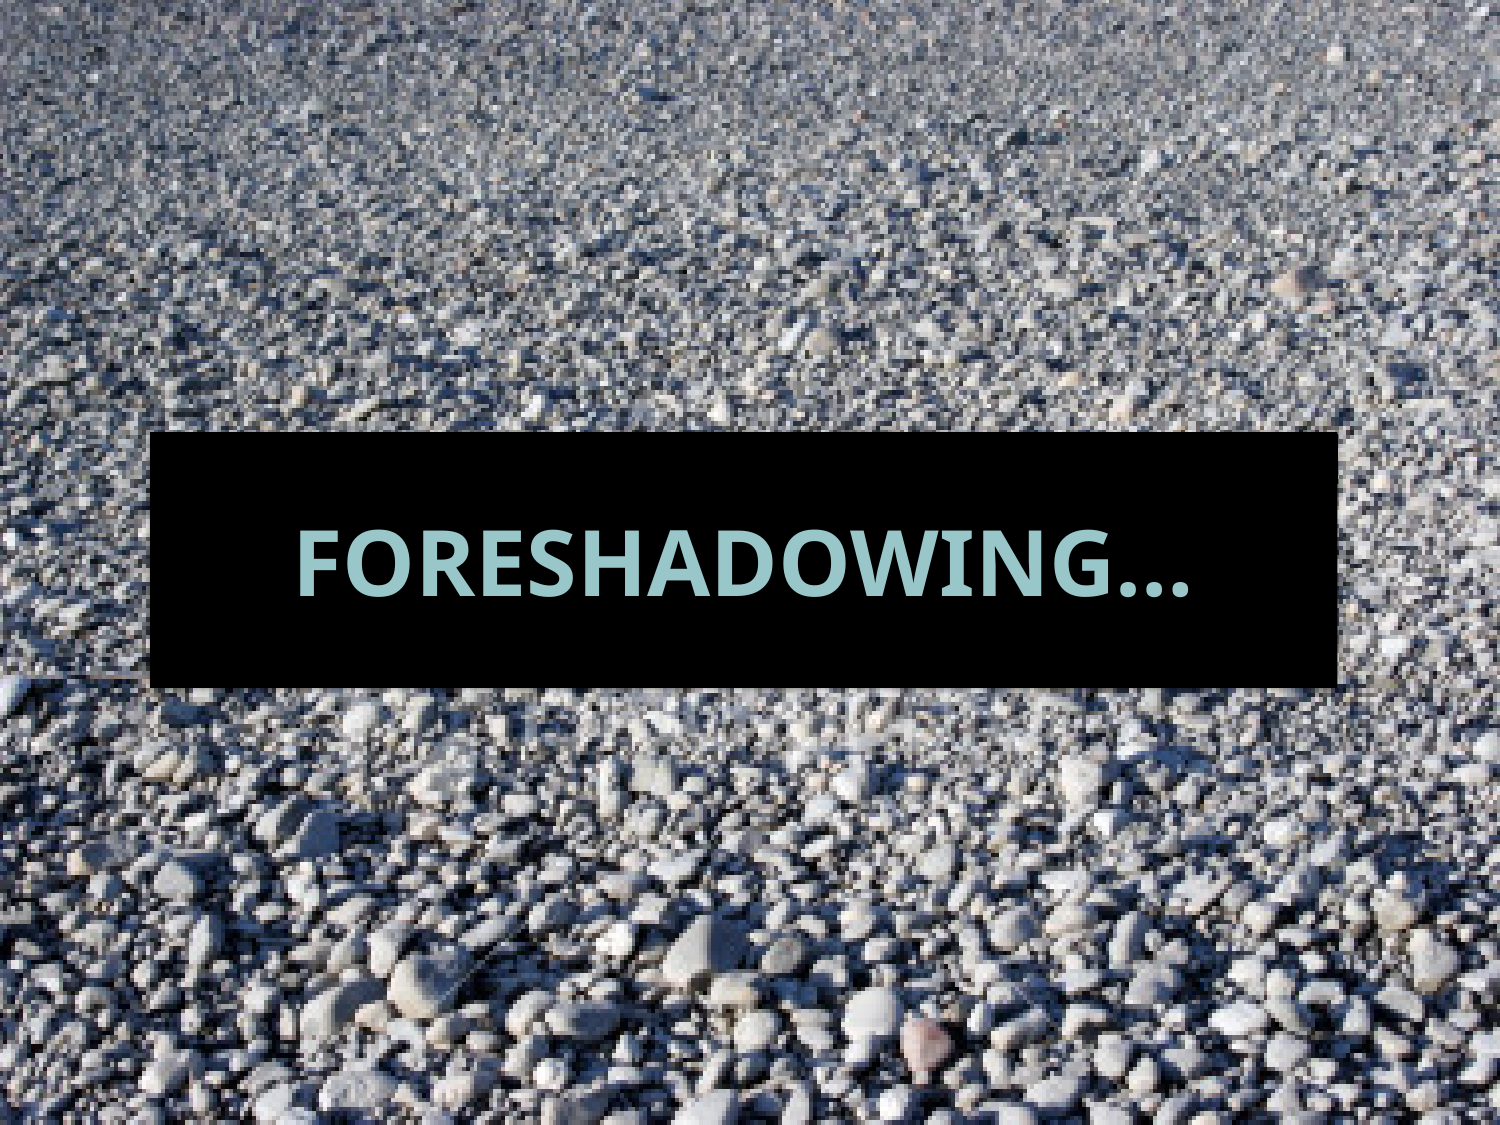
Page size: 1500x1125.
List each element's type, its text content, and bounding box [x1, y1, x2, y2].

picture [0, 0, 1500, 1125]
title Foreshadowing… [149, 432, 1338, 688]
